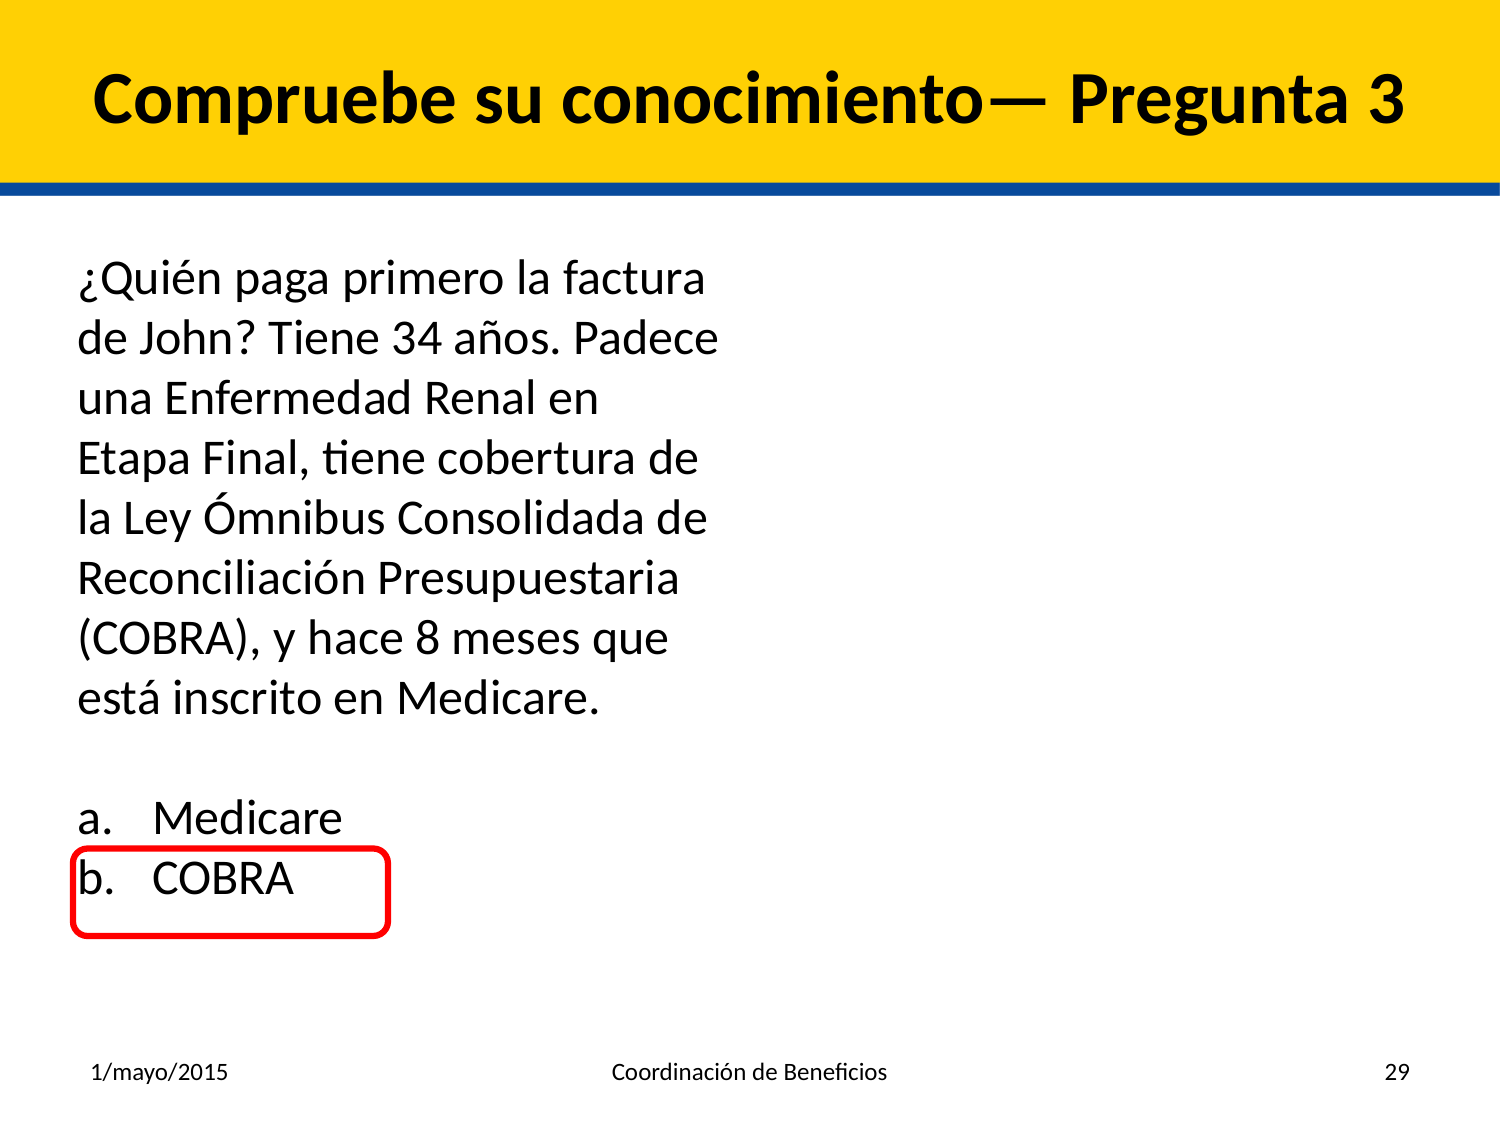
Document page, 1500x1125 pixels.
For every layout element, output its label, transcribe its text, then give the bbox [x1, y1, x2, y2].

slide_number 1/mayo/2015 [75, 1040, 425, 1100]
text_box [70, 846, 391, 939]
text_box ¿Quién paga primero la factura de John? Tiene 34 años. Padece una Enfermedad Renal en Etapa Final, tiene cobertura de la Ley Ómnibus Consolidada de Reconciliación Presupuestaria (COBRA), y hace 8 meses que está inscrito en Medicare. Medicare COBRA [62, 237, 738, 913]
title Compruebe su conocimiento— Pregunta 3 [0, 0, 1500, 188]
footer Coordinación de Beneficios [425, 1040, 1074, 1100]
slide_number 29 [1074, 1040, 1425, 1100]
